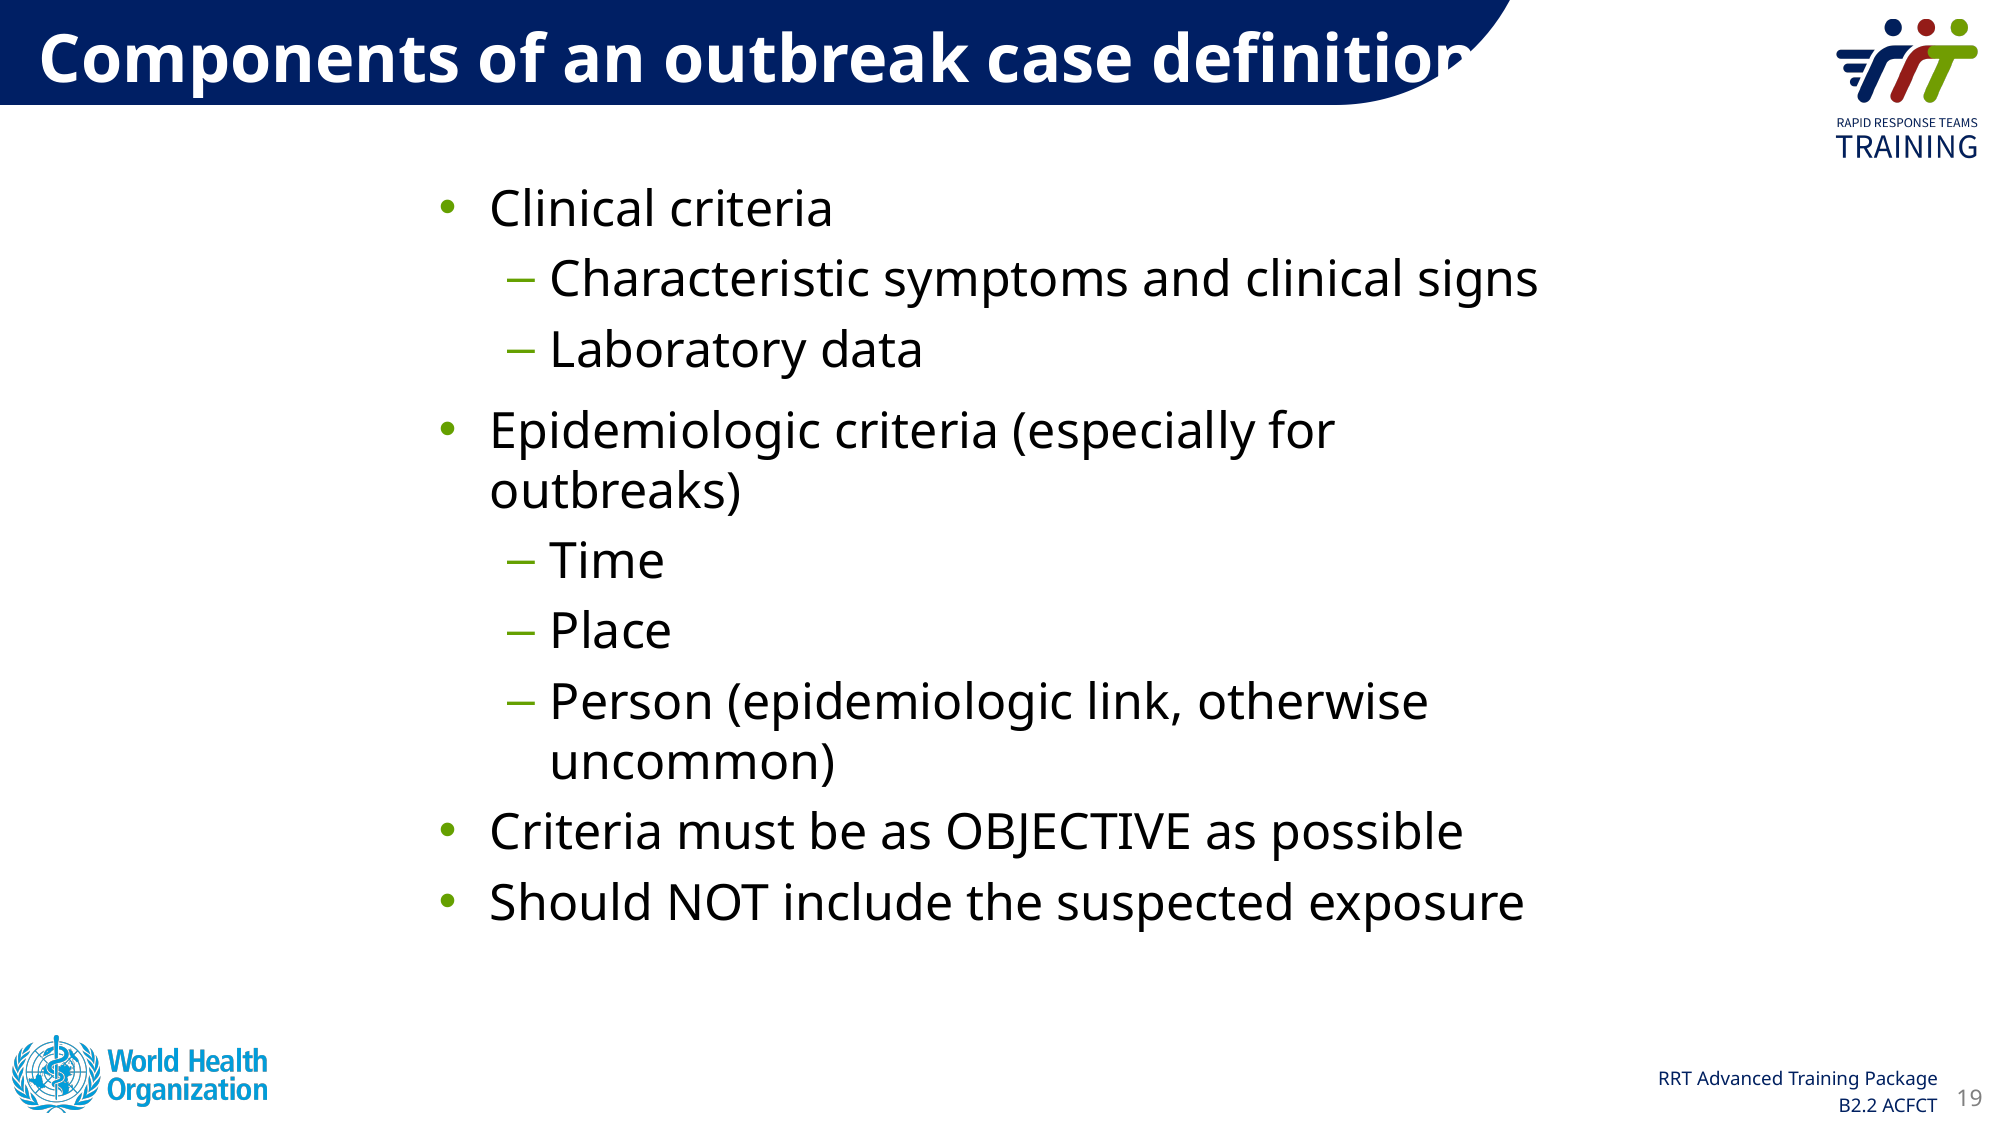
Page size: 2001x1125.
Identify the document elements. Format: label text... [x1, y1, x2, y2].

text_box Components of an outbreak case definition [31, 11, 1509, 111]
picture [58, 1050, 64, 1058]
picture [12, 1035, 267, 1113]
picture [12, 1083, 48, 1113]
picture [0, 0, 1533, 105]
picture [1835, 19, 1978, 167]
text_box Clinical criteria Characteristic symptoms and clinical signs Laboratory data Epidemiologic criteria (especially for outbreaks) Time Place Person (epidemiologic link, otherwise uncommon) Criteria must be as OBJECTIVE as possible Should NOT include the suspected exposure [431, 169, 1569, 956]
